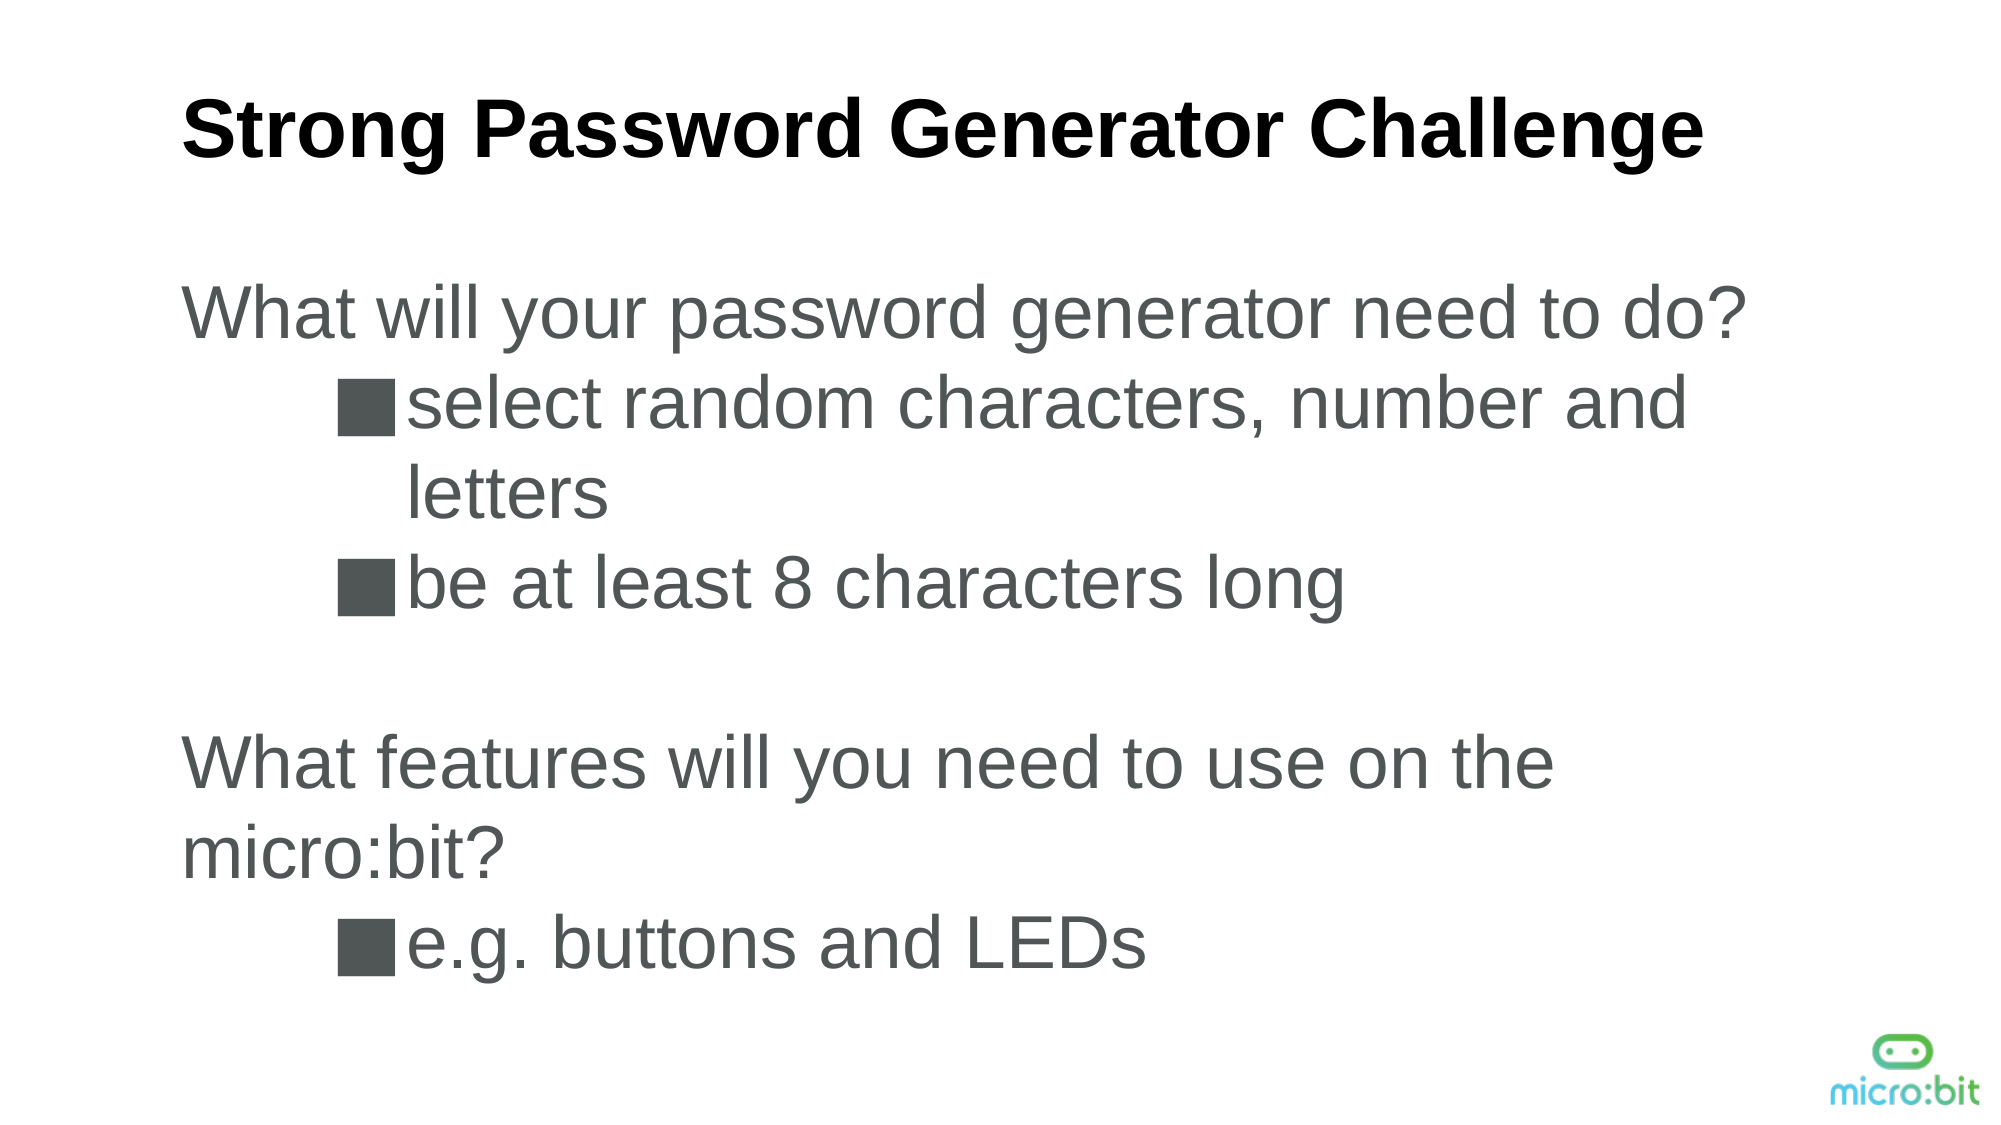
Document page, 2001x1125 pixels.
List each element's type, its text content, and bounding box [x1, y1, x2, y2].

text_box Strong Password Generator Challenge What will your password generator need to do? select random characters, number and letters be at least 8 characters long What features will you need to use on the micro:bit? e.g. buttons and LEDs [166, 60, 1918, 884]
picture [1830, 1029, 1980, 1106]
